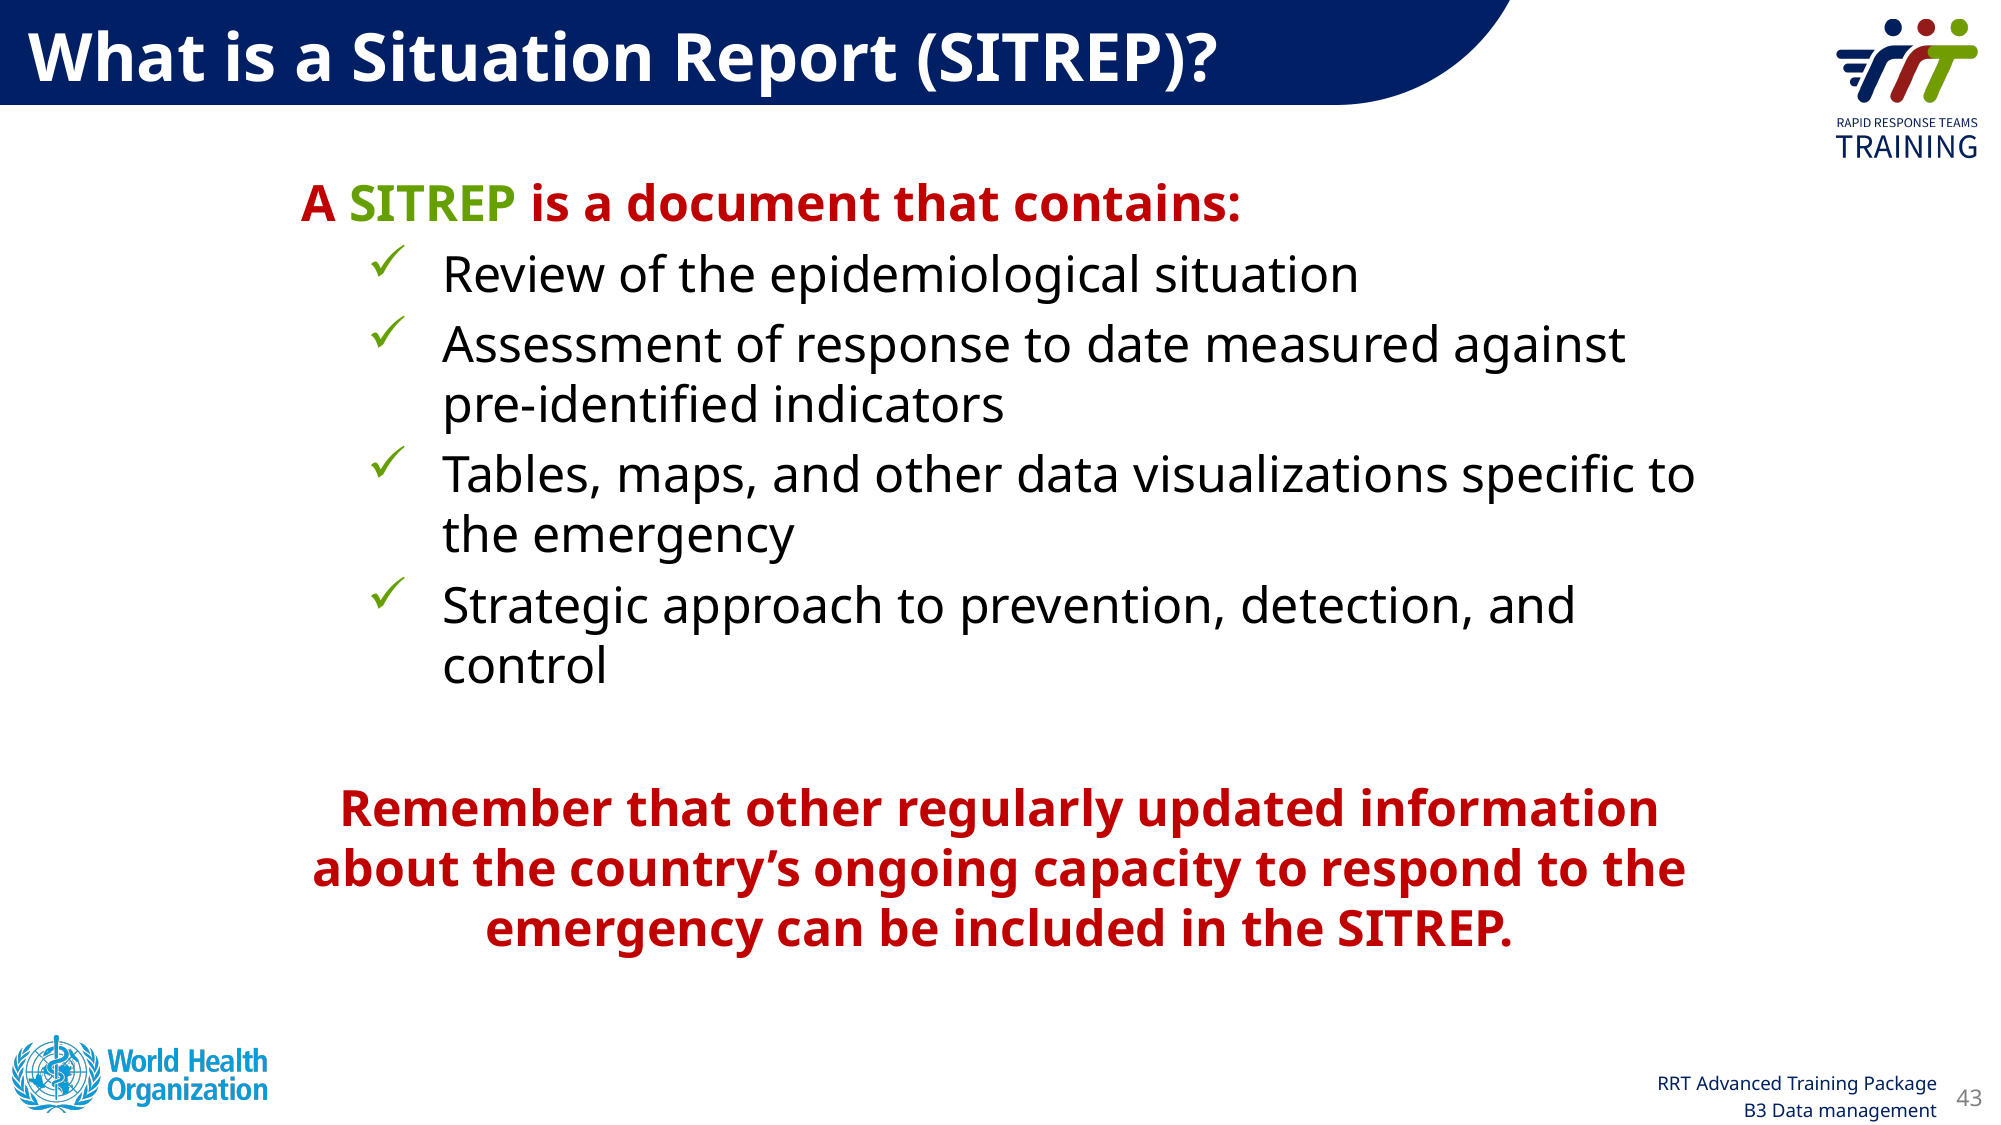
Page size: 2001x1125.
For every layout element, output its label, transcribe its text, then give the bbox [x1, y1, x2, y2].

picture [58, 1050, 64, 1058]
text_box A SITREP is a document that contains: Review of the epidemiological situation Assessment of response to date measured against pre-identified indicators Tables, maps, and other data visualizations specific to the emergency Strategic approach to prevention, detection, and control Remember that other regularly updated information about the country’s ongoing capacity to respond to the emergency can be included in the SITREP. [294, 164, 1706, 1012]
picture [1835, 19, 1978, 167]
picture [12, 1083, 48, 1113]
text_box What is a Situation Report (SITREP)? [21, 13, 1361, 107]
picture [12, 1035, 267, 1113]
picture [0, 0, 1533, 105]
